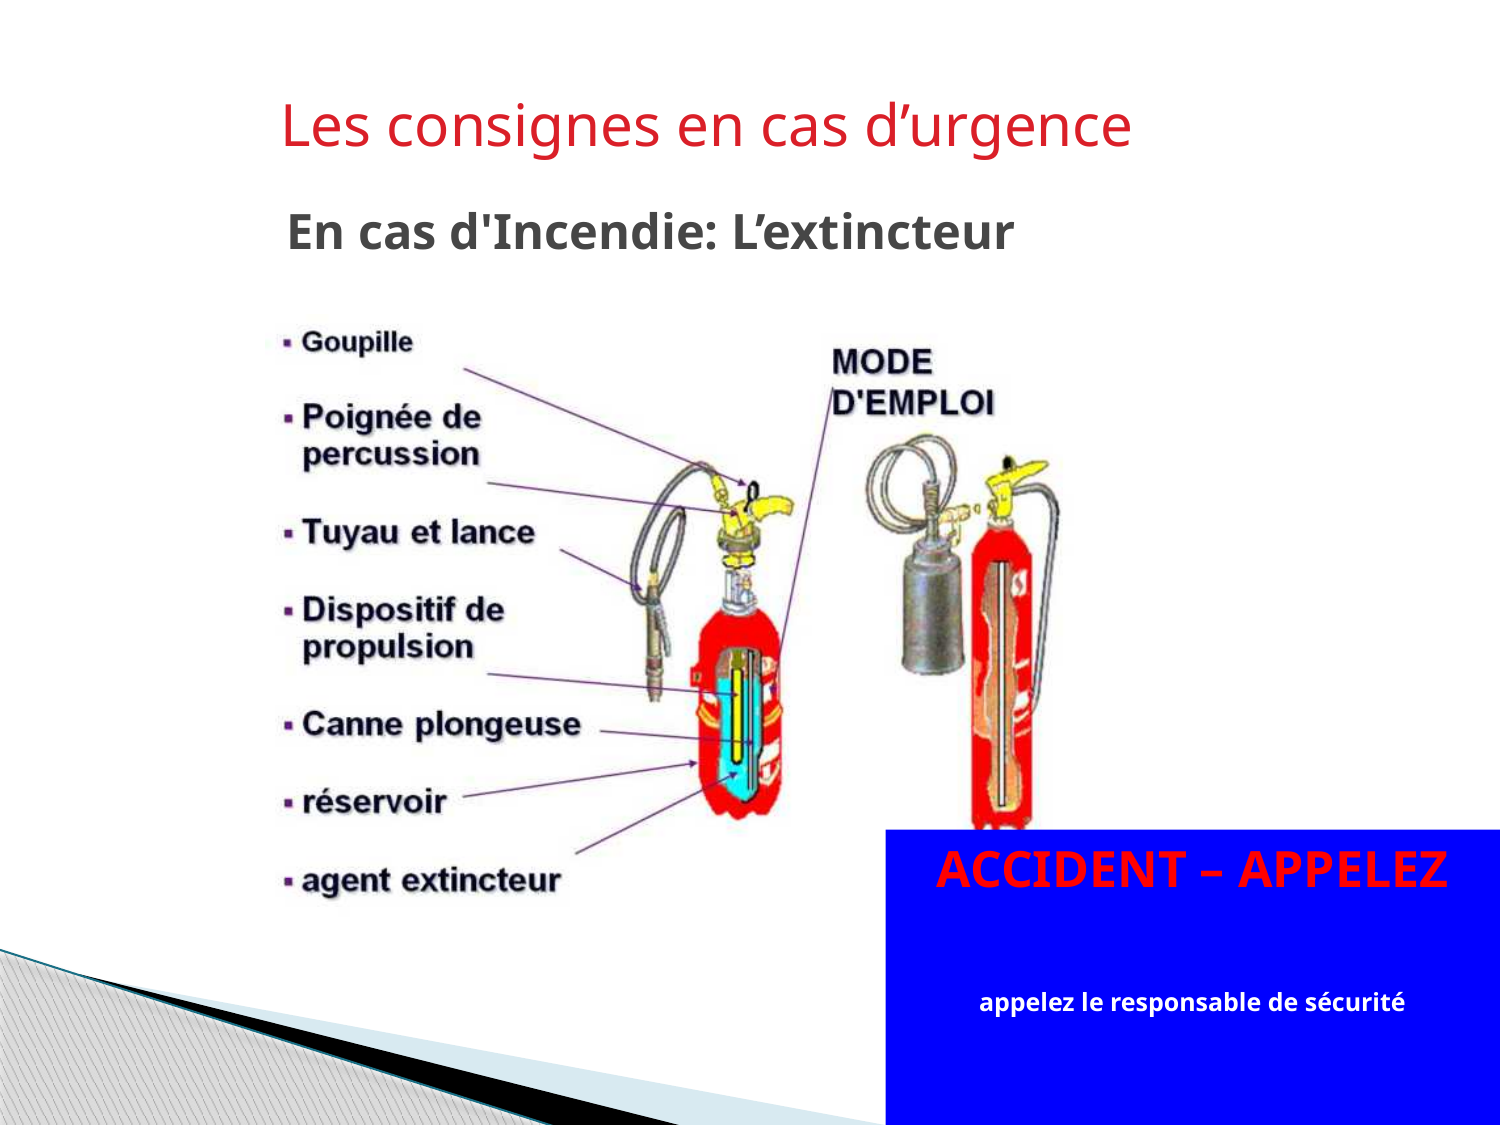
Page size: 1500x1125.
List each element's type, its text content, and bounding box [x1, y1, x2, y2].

picture [265, 314, 1105, 917]
text_box ACCIDENT – APPELEZ appelez le responsable de sécurité [885, 829, 1500, 1125]
title En cas d'Incendie: L’extincteur [271, 192, 1431, 268]
text_box Les consignes en cas d’urgence [265, 80, 1425, 165]
